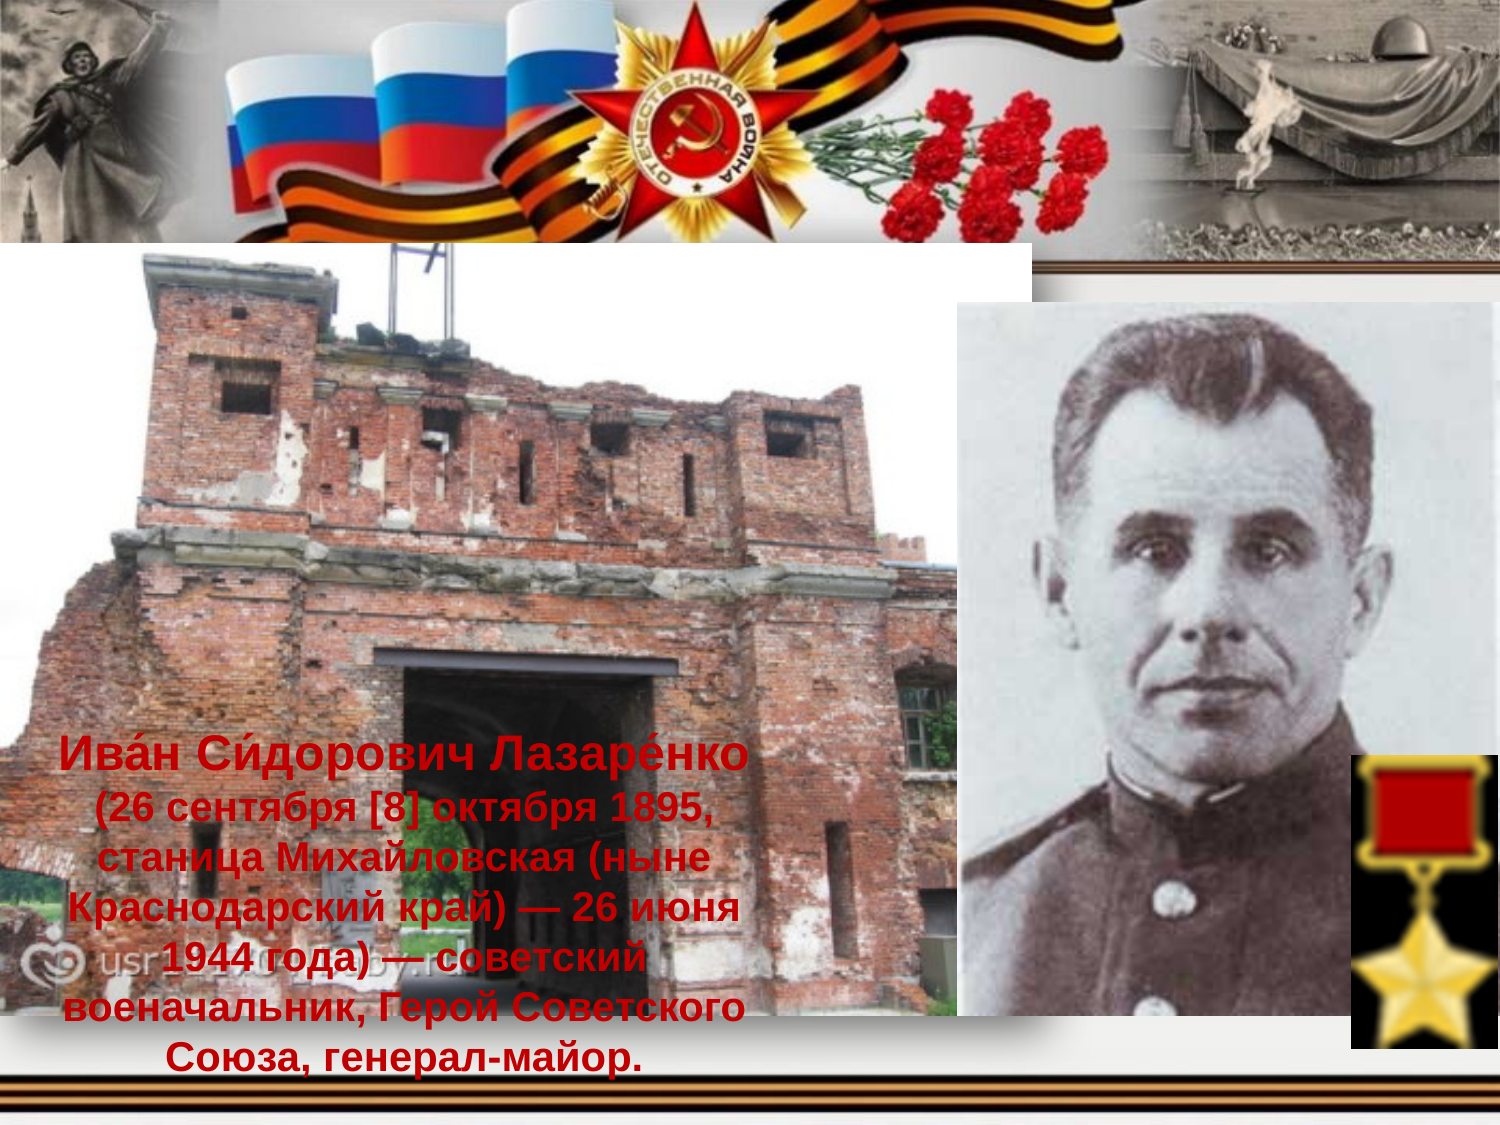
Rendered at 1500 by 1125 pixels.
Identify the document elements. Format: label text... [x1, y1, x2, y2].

text_box Ива́н Си́дорович Лазаре́нко (26 сентября [8] октября 1895, станица Михайловская (ныне Краснодарский край) — 26 июня 1944 года) — советский военачальник, Герой Советского Союза, генерал-майор. [29, 1016, 780, 1088]
picture [0, 0, 1500, 1125]
